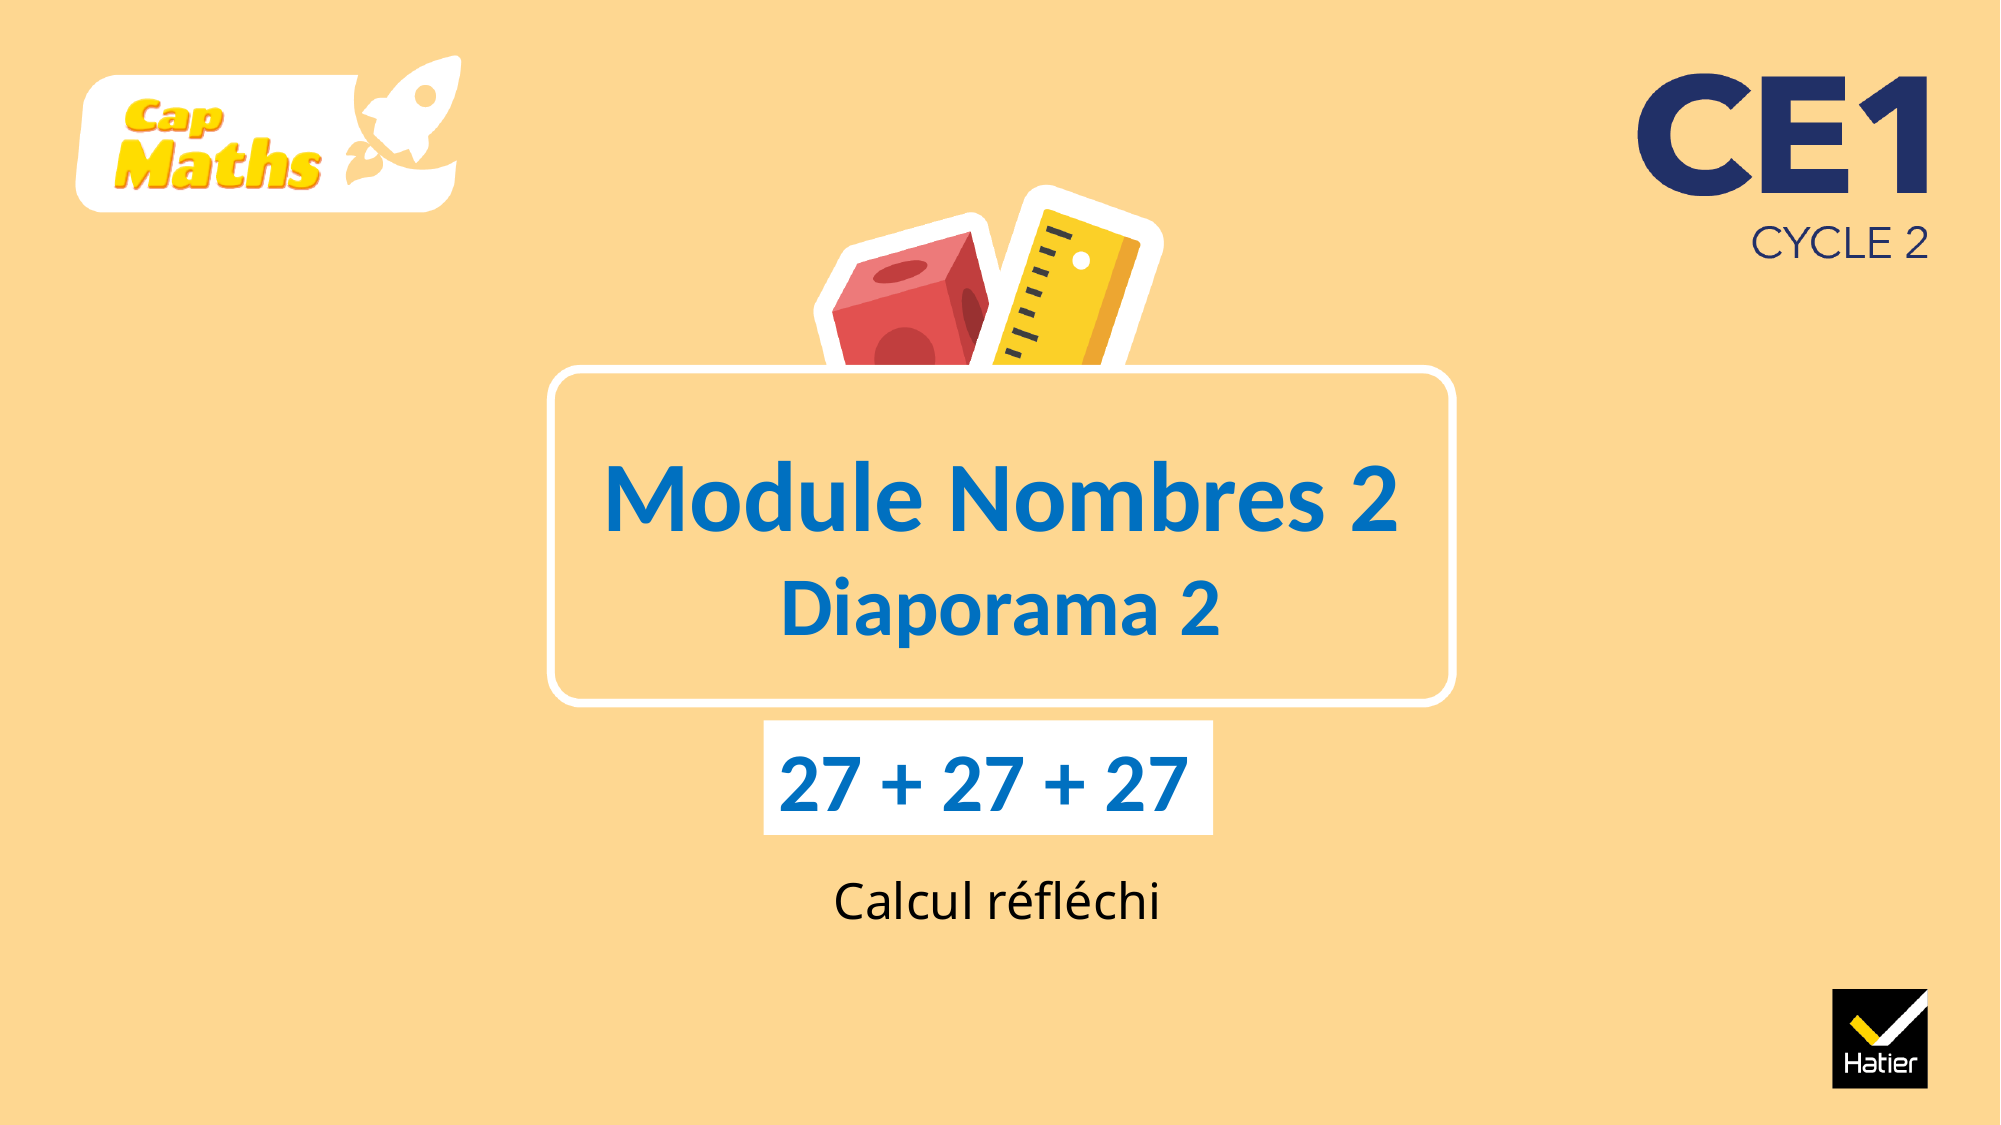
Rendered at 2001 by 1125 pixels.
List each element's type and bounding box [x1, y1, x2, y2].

list [0, 0, 2000, 1125]
